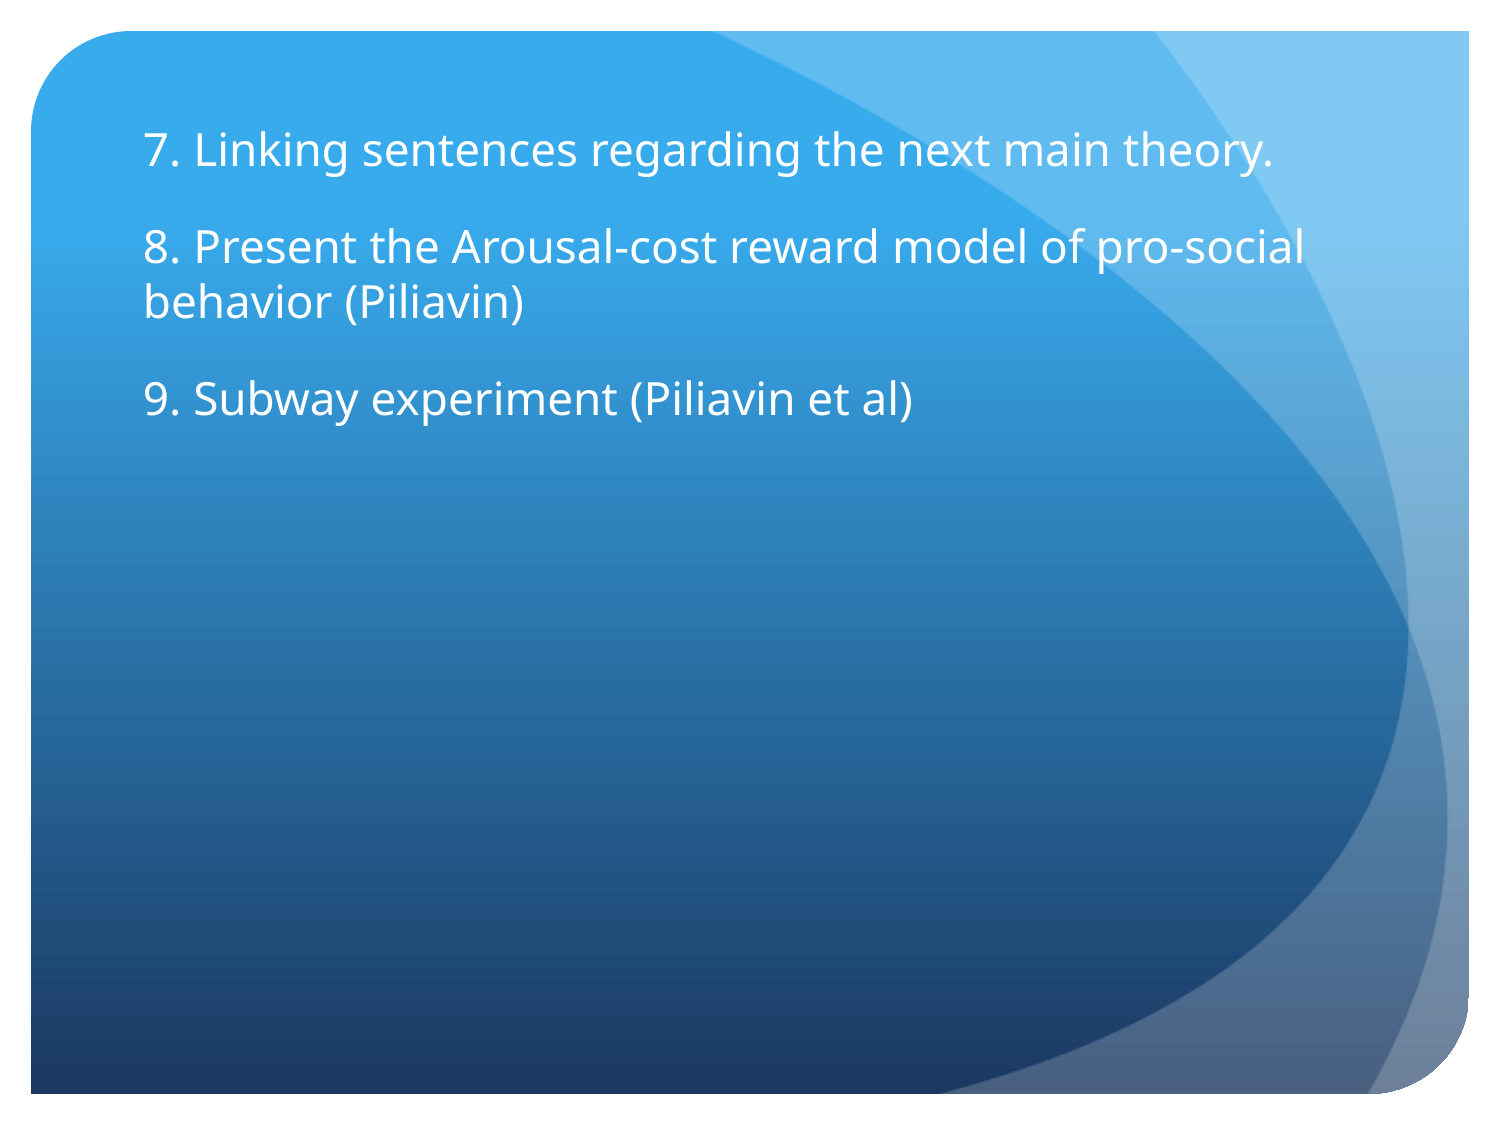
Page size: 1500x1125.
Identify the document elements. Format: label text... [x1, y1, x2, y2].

picture [24, 30, 1473, 1094]
list 7. Linking sentences regarding the next main theory. 8. Present the Arousal-cost reward model of pro-social behavior (Piliavin) 9. Subway experiment (Piliavin et al) [127, 113, 1372, 991]
